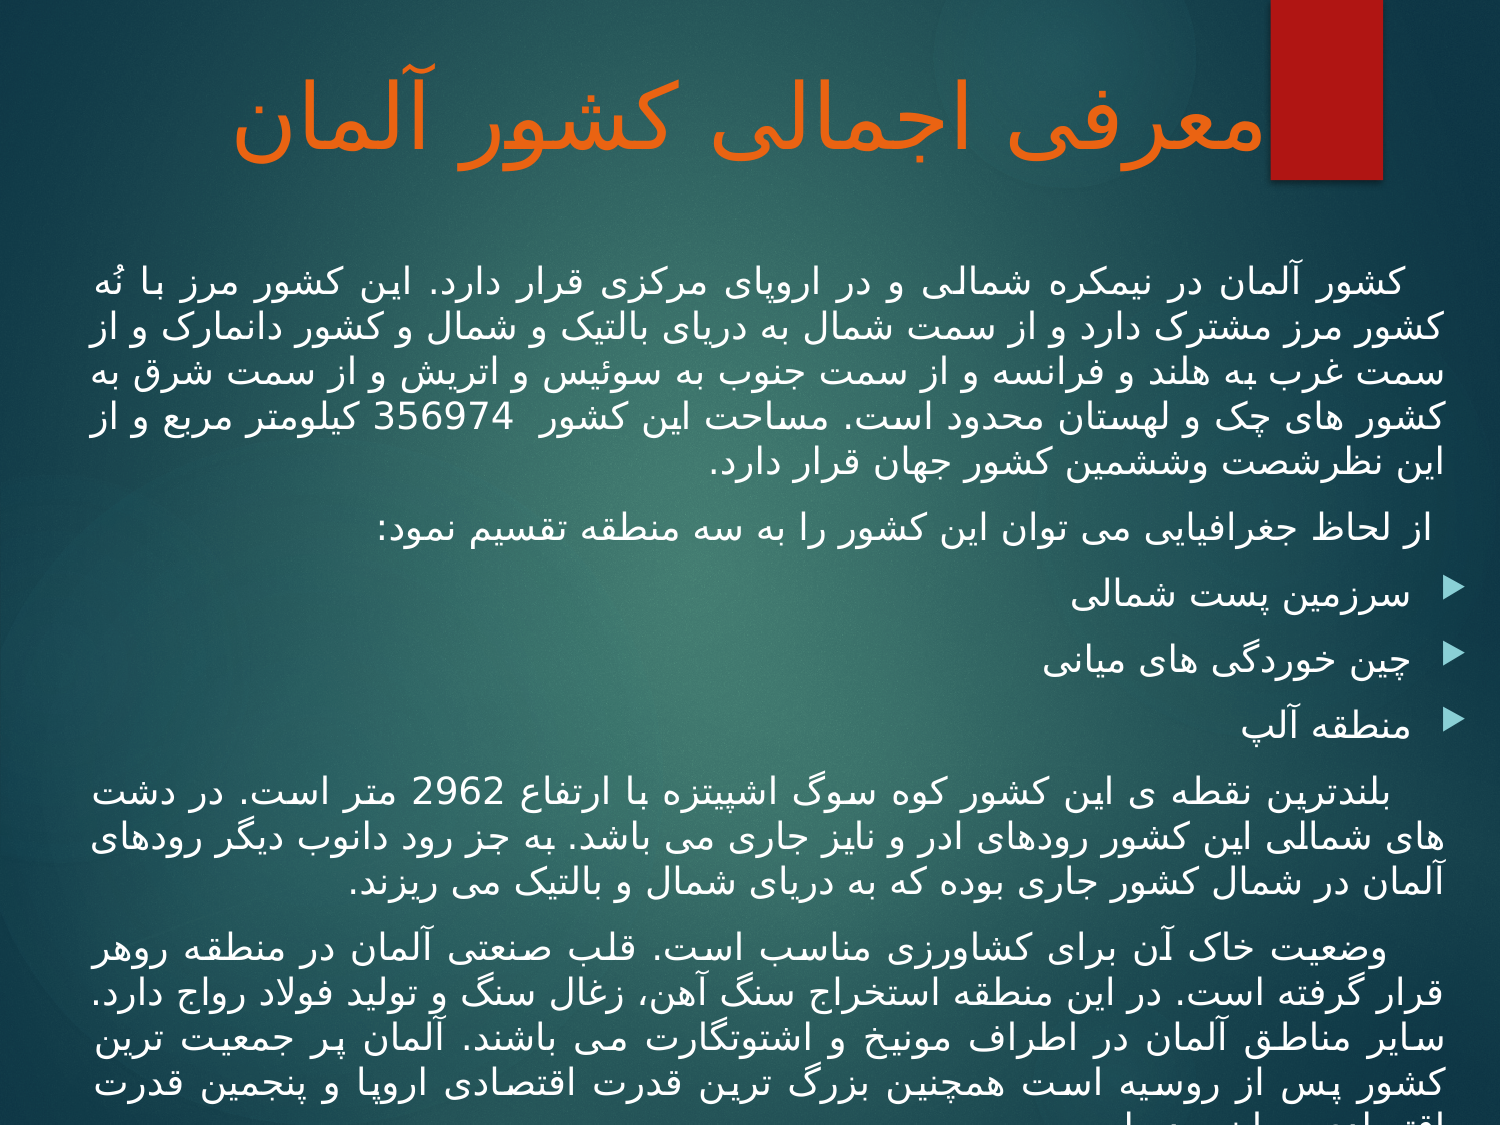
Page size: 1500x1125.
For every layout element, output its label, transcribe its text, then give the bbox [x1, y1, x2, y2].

title معرفی اجمالی کشور آلمان [0, 50, 1500, 238]
list کشور آلمان در نیمکره شمالی و در اروپای مرکزی قرار دارد. این کشور مرز با نُه کشور مرز مشترک دارد و از سمت شمال به دریای بالتیک و شمال و کشور دانمارک و از سمت غرب به هلند و فرانسه و از سمت جنوب به سوئیس و اتریش و از سمت شرق به کشور های چک و لهستان محدود است. مساحت این کشور 356974 کیلومتر مربع و از این نظرشصت وششمین کشور جهان قرار دارد. از لحاظ جغرافیایی می توان این کشور را به سه منطقه تقسیم نمود: سرزمین پست شمالی چین خوردگی های میانی منطقه آلپ بلندترین نقطه ی این کشور کوه سوگ اشپیتزه با ارتفاع 2962 متر است. در دشت های شمالی این کشور رودهای ادر و نایز جاری می باشد. به جز رود دانوب دیگر رودهای آلمان در شمال کشور جاری بوده که به دریای شمال و بالتیک می ریزند. وضعیت خاک آن برای کشاورزی مناسب است. قلب صنعتی آلمان در منطقه روهر قرار گرفته است. در این منطقه استخراج سنگ آهن، زغال سنگ و تولید فولاد رواج دارد. سایر مناطق آلمان در اطراف مونیخ و اشتوتگارت می باشند. آلمان پر جمعیت ترین کشور پس از روسیه است همچنین بزرگ ترین قدرت اقتصادی اروپا و پنجمین قدرت اقتصادی جهان بوده است [75, 249, 1484, 1023]
